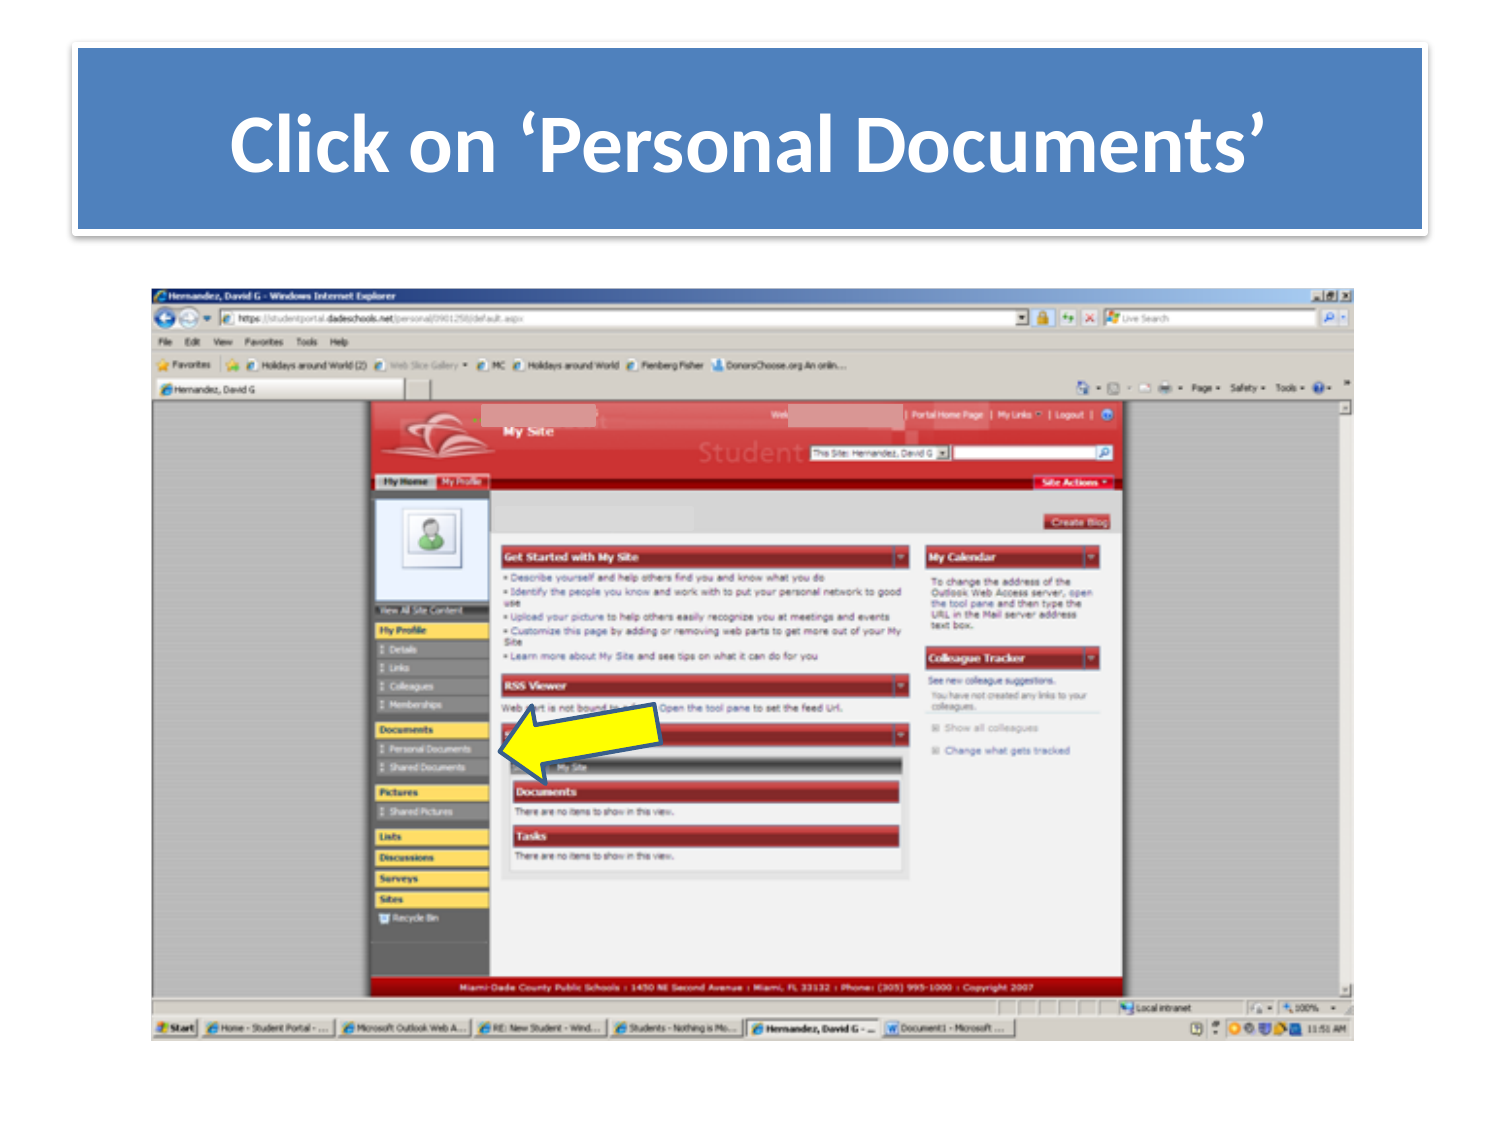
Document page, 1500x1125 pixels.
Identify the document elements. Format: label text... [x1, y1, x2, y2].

title Click on ‘Personal Documents’ [72, 42, 1428, 236]
picture [149, 287, 1354, 1041]
